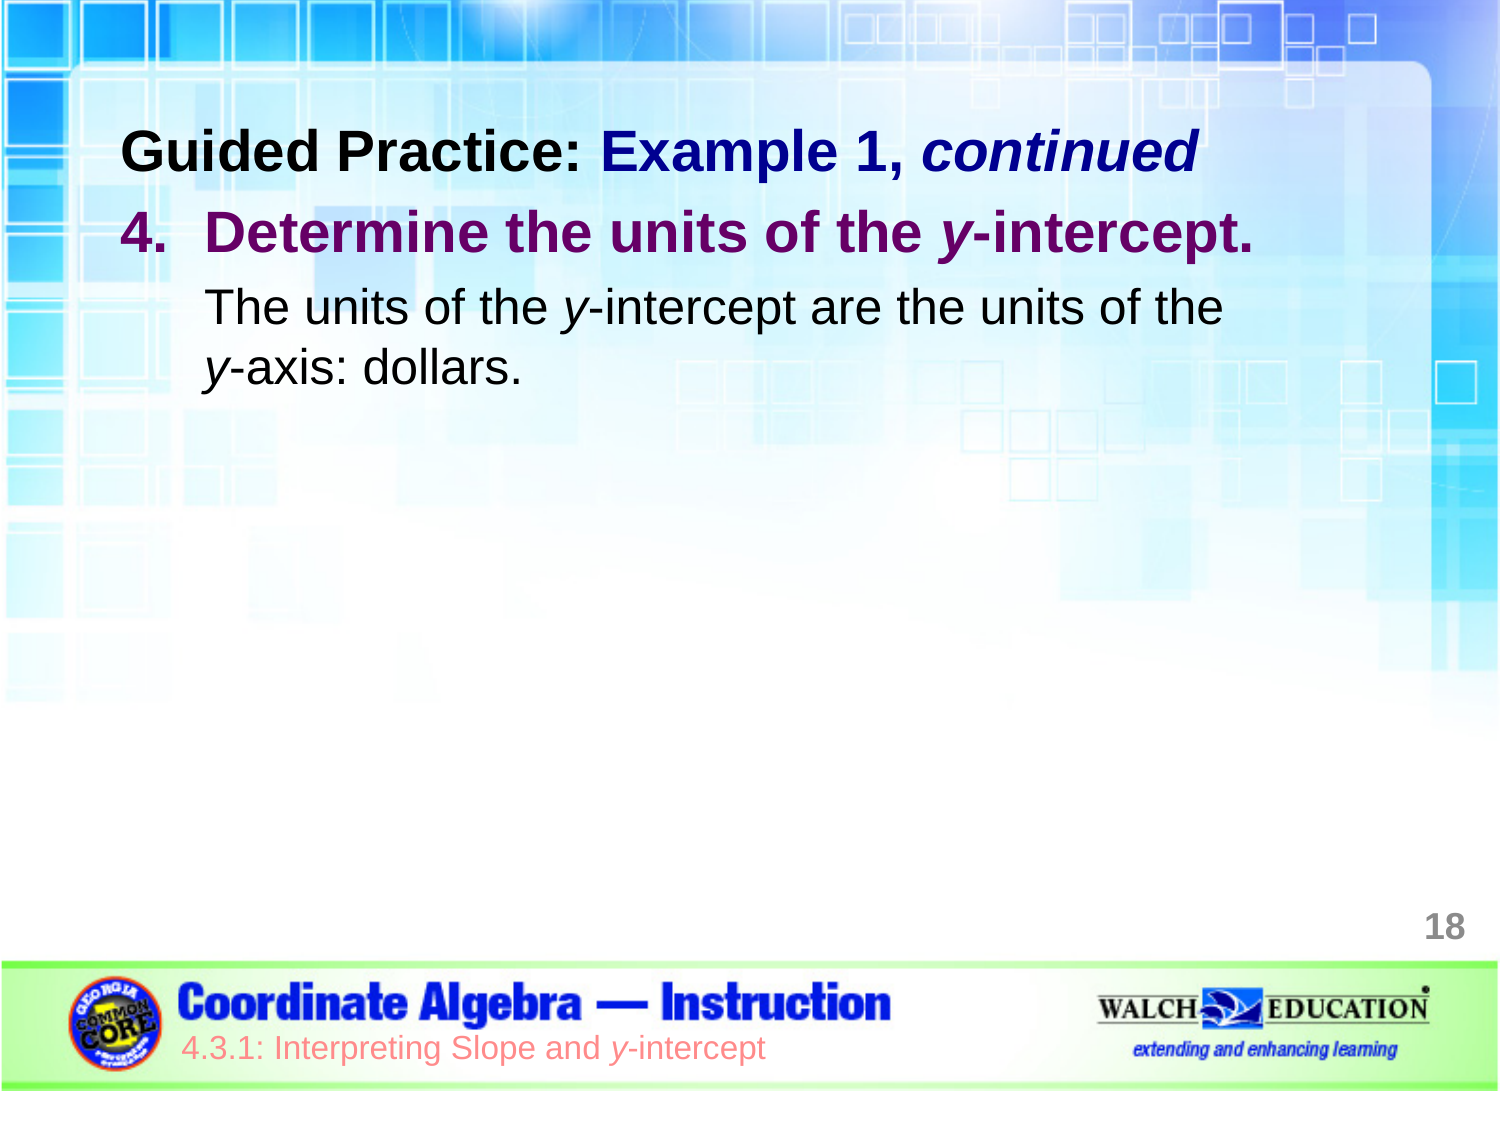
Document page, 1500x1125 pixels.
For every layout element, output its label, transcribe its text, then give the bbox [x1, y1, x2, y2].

slide_number 18 [1361, 901, 1481, 949]
footer 4.3.1: Interpreting Slope and y-intercept [166, 1024, 1080, 1069]
subtitle Guided Practice: Example 1, continued Determine the units of the y-intercept. The units of the y-intercept are the units of the y-axis: dollars. [105, 105, 1376, 925]
picture [1, 0, 1500, 1091]
